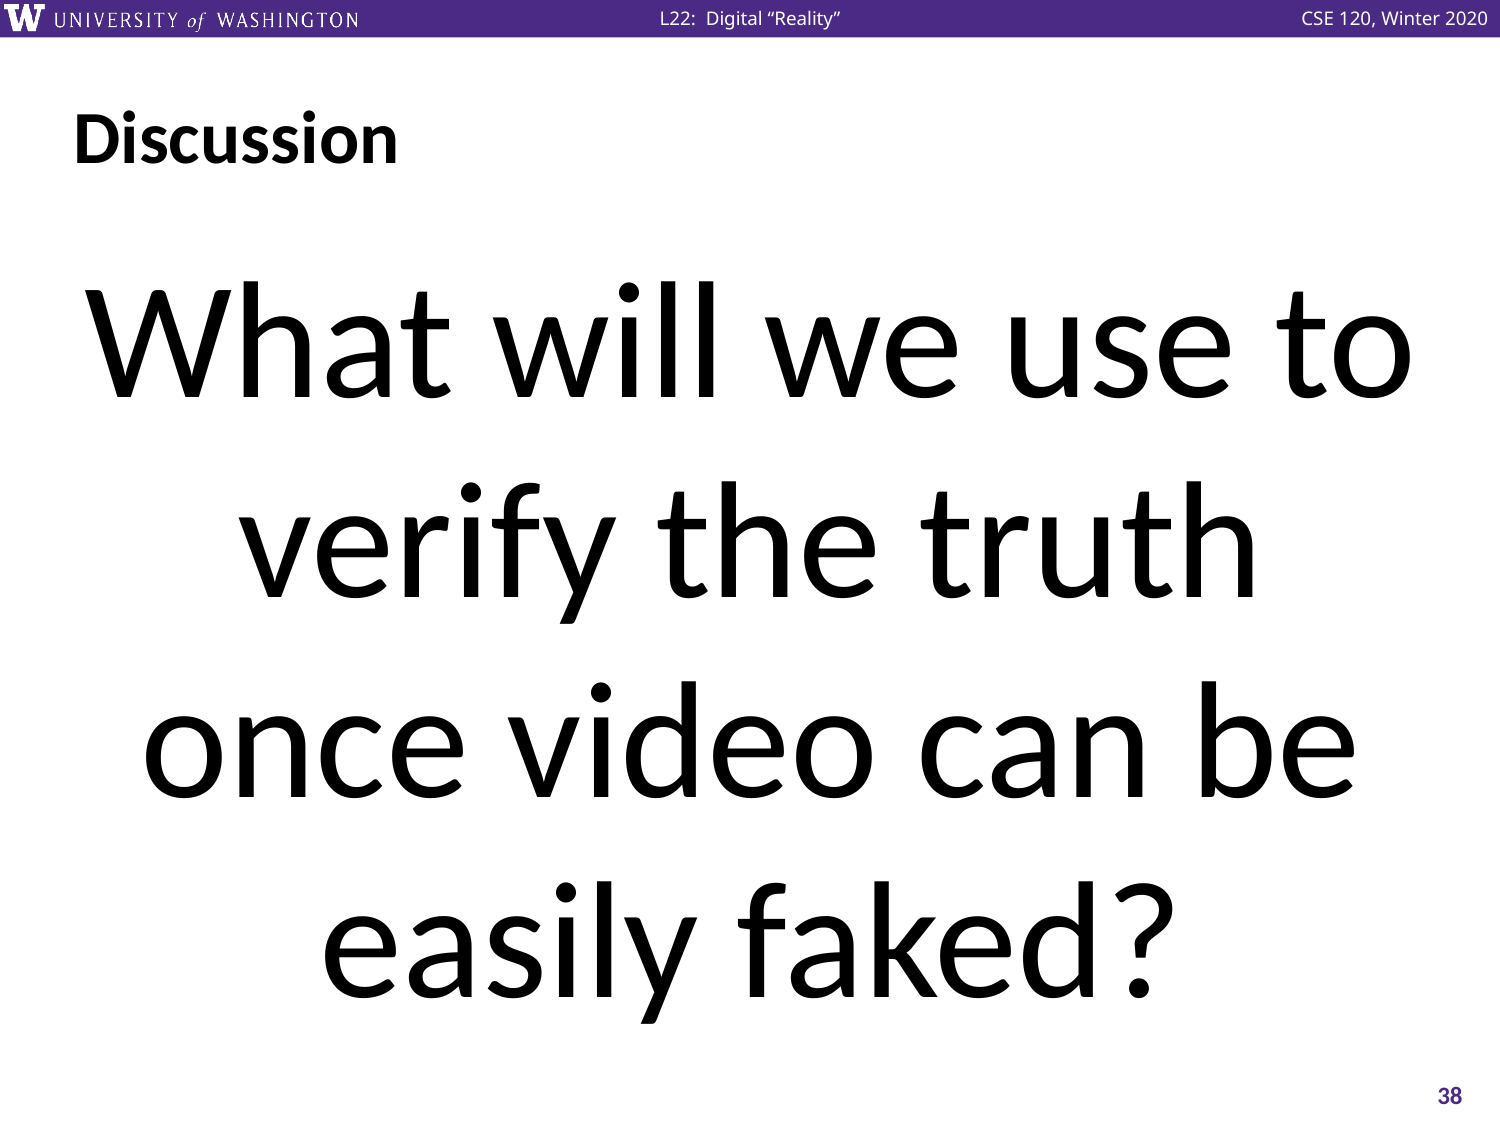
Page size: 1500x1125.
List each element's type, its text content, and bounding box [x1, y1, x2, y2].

picture [4, 4, 358, 32]
title Discussion [58, 71, 1438, 197]
list What will we use to verify the truth once video can be easily faked? [64, 223, 1438, 1040]
slide_number 38 [1400, 1065, 1500, 1125]
